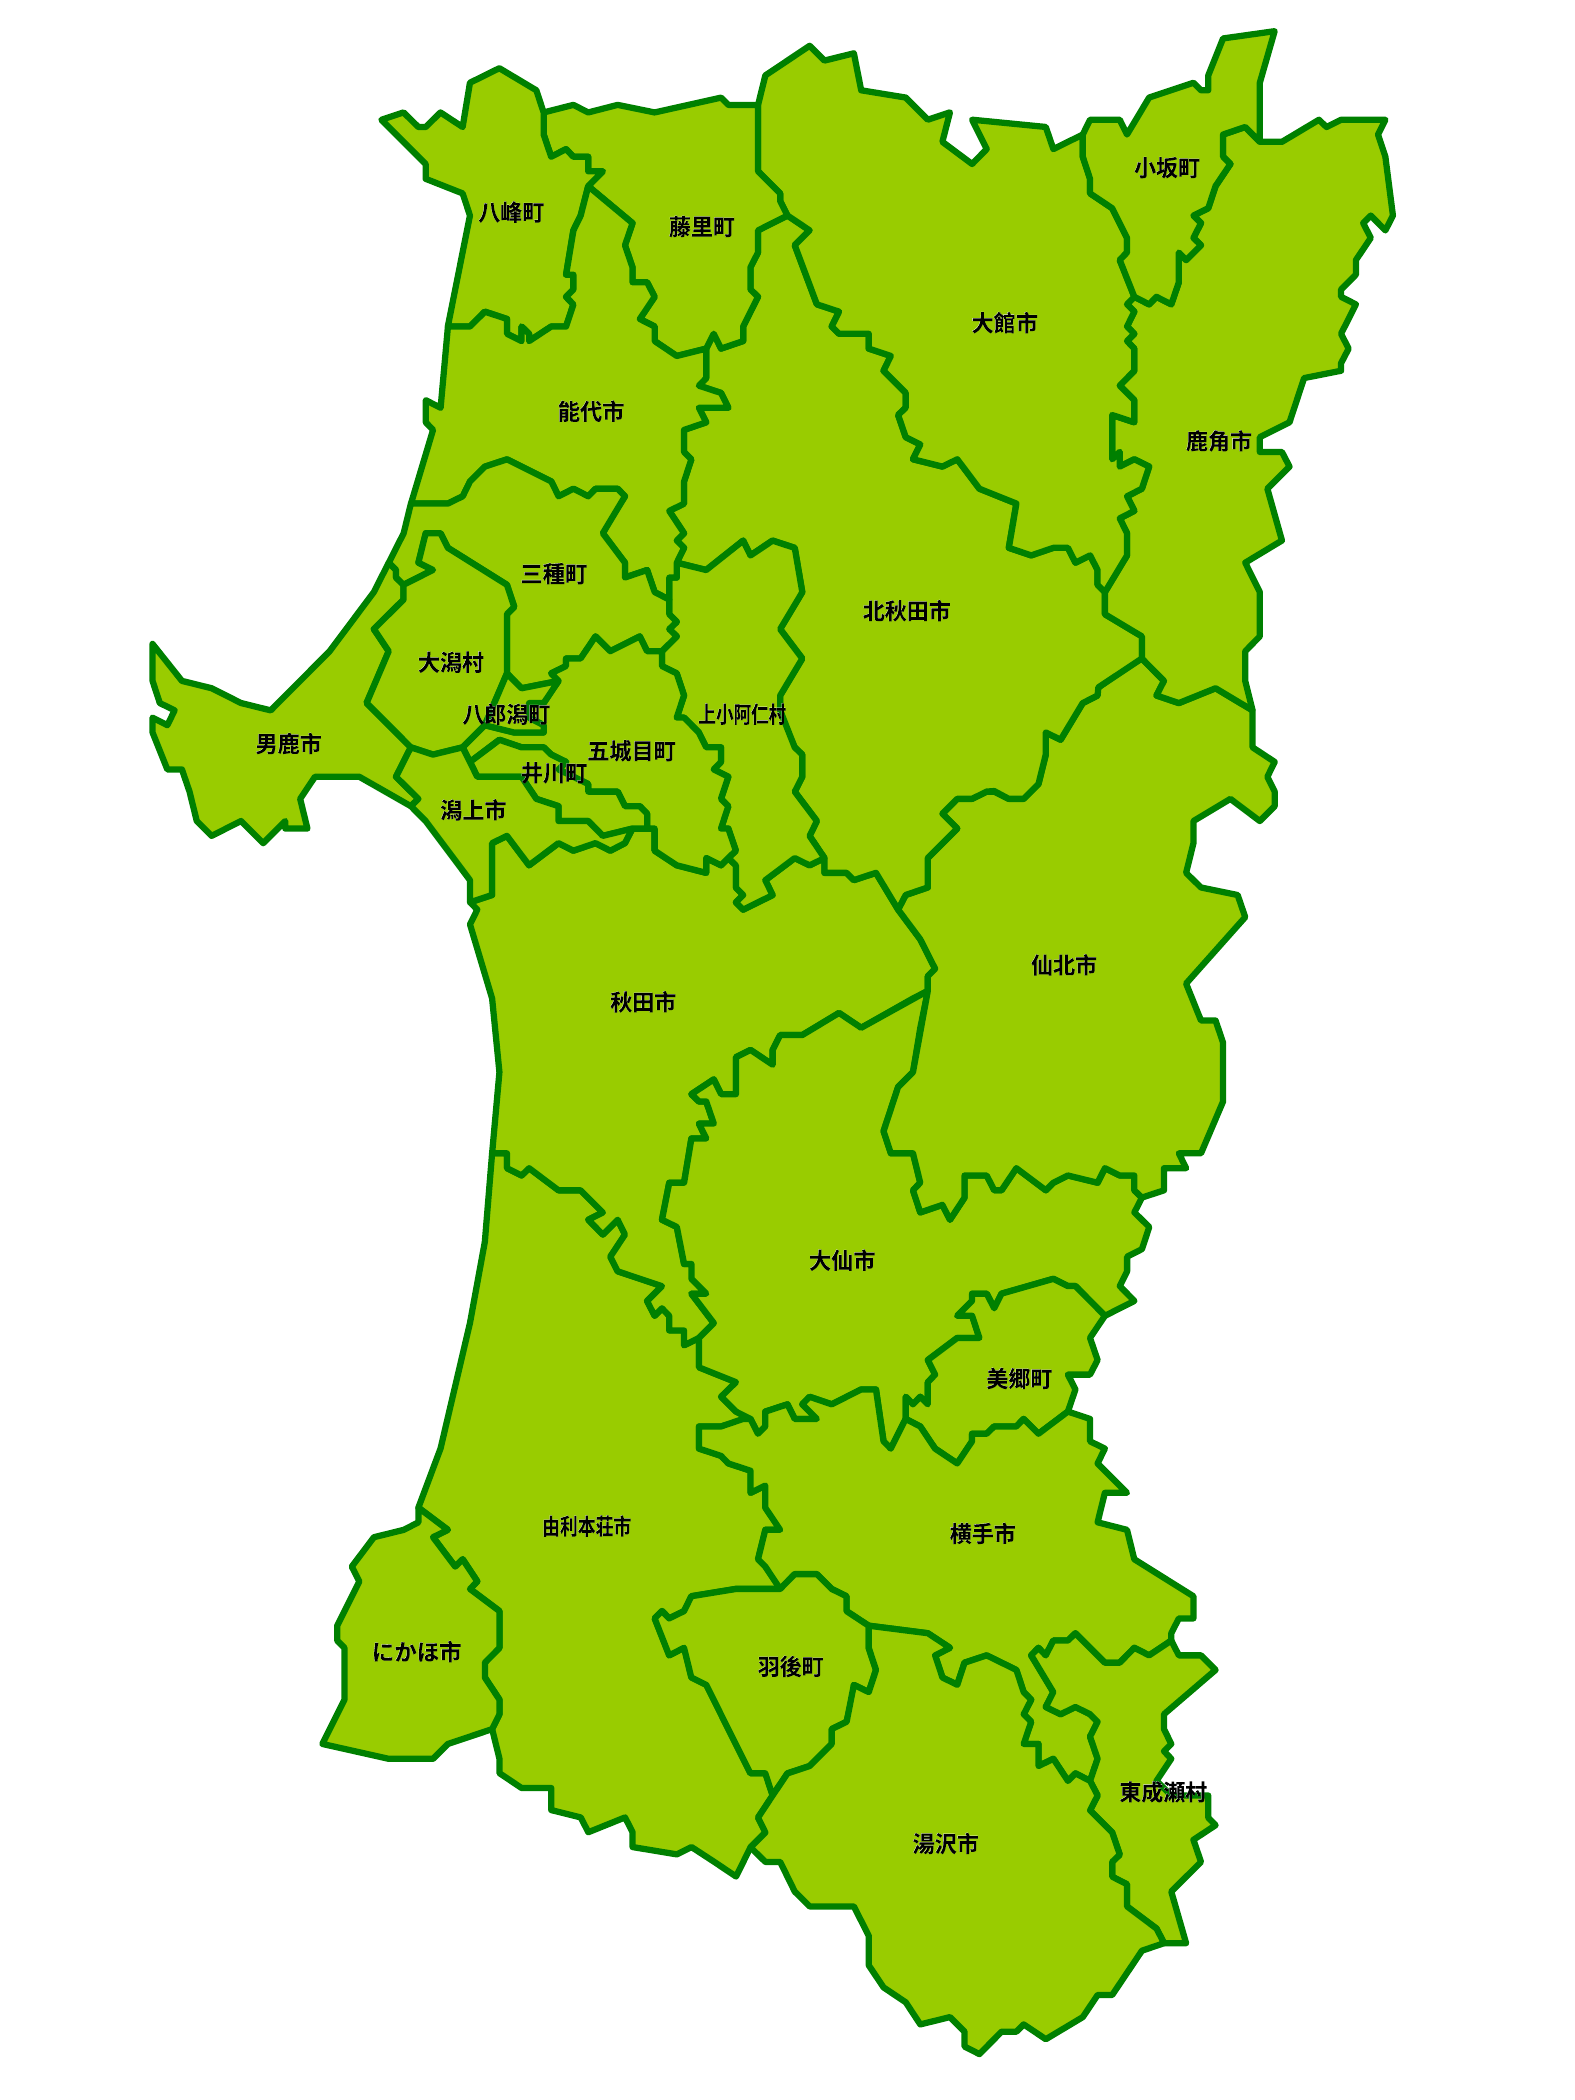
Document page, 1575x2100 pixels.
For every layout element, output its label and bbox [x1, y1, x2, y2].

text_box [558, 399, 624, 423]
text_box [418, 650, 484, 674]
text_box [543, 1514, 631, 1538]
text_box [521, 562, 587, 585]
text_box [1030, 953, 1097, 976]
text_box [1134, 156, 1200, 179]
text_box [462, 702, 550, 726]
text_box [440, 798, 506, 821]
text_box [521, 761, 587, 784]
text_box [698, 702, 787, 726]
text_box [668, 215, 735, 238]
text_box [809, 1248, 875, 1272]
text_box [152, 30, 1394, 2055]
text_box [588, 739, 676, 762]
text_box [949, 1522, 1016, 1545]
text_box [912, 1832, 979, 1855]
text_box [373, 1640, 462, 1663]
text_box [862, 599, 951, 622]
text_box [757, 1655, 824, 1678]
text_box [478, 200, 544, 224]
text_box [1119, 1780, 1207, 1803]
text_box [255, 732, 322, 755]
text_box [1185, 429, 1252, 452]
text_box [971, 311, 1038, 334]
text_box [986, 1367, 1052, 1390]
text_box [610, 990, 676, 1013]
